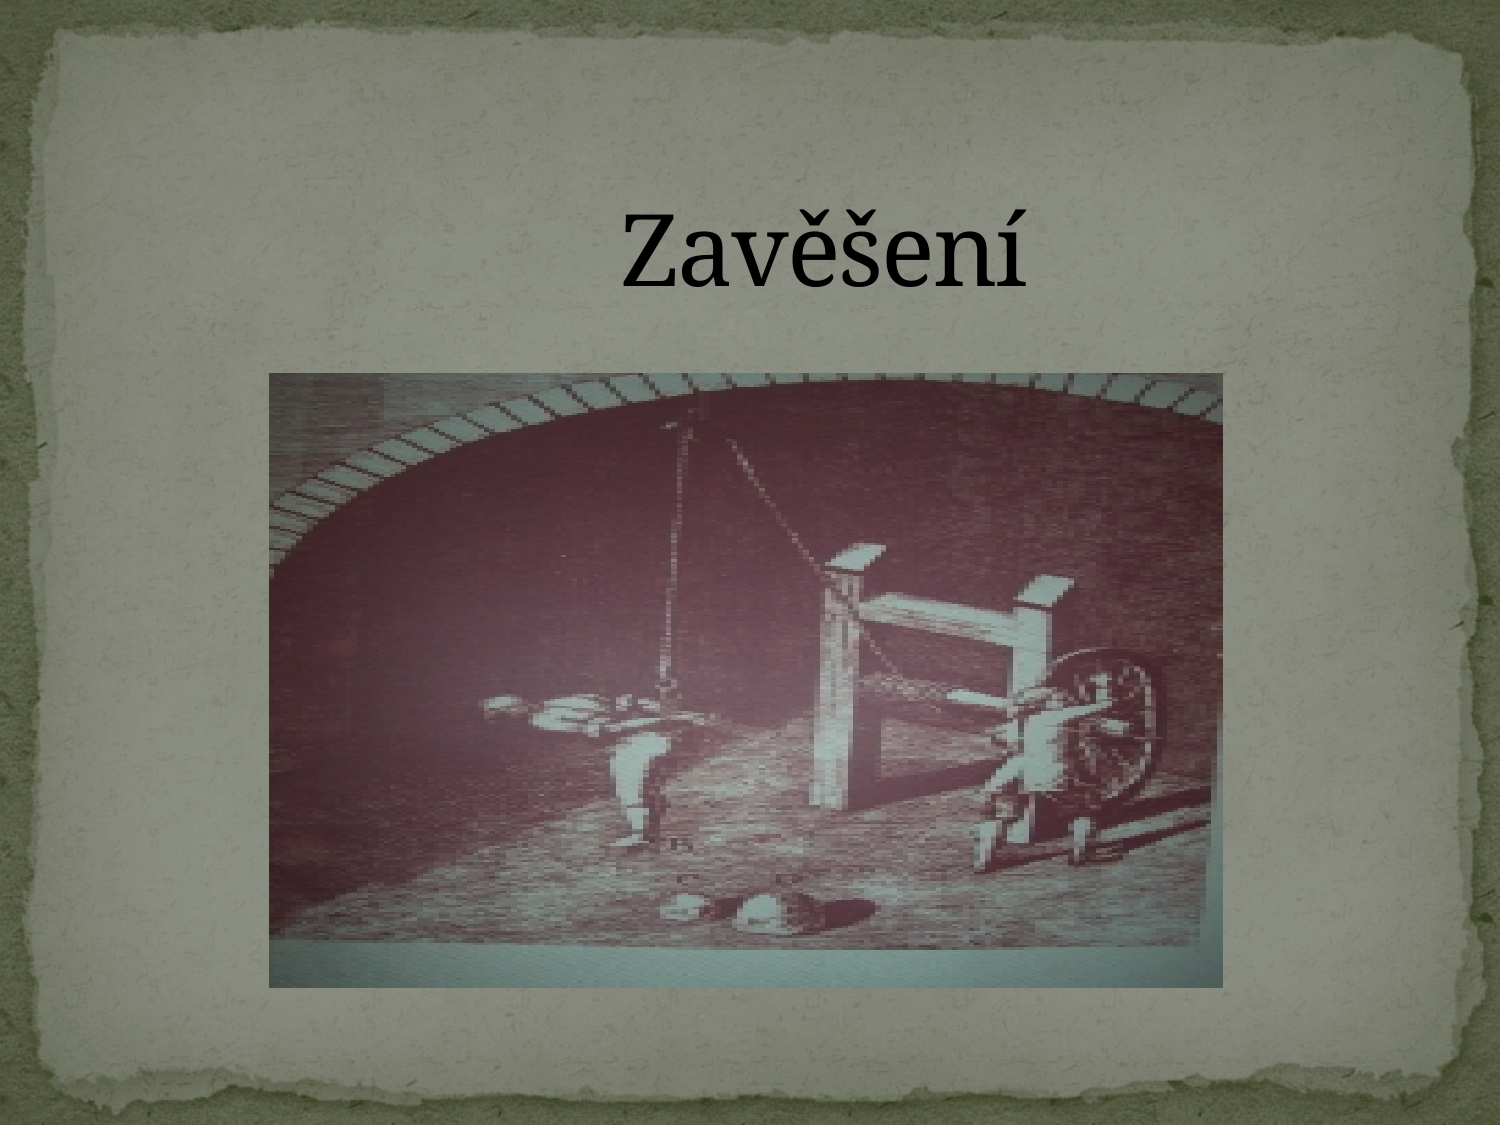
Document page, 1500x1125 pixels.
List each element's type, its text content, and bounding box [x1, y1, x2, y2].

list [271, 375, 1222, 987]
title Zavěšení [76, 113, 1427, 314]
